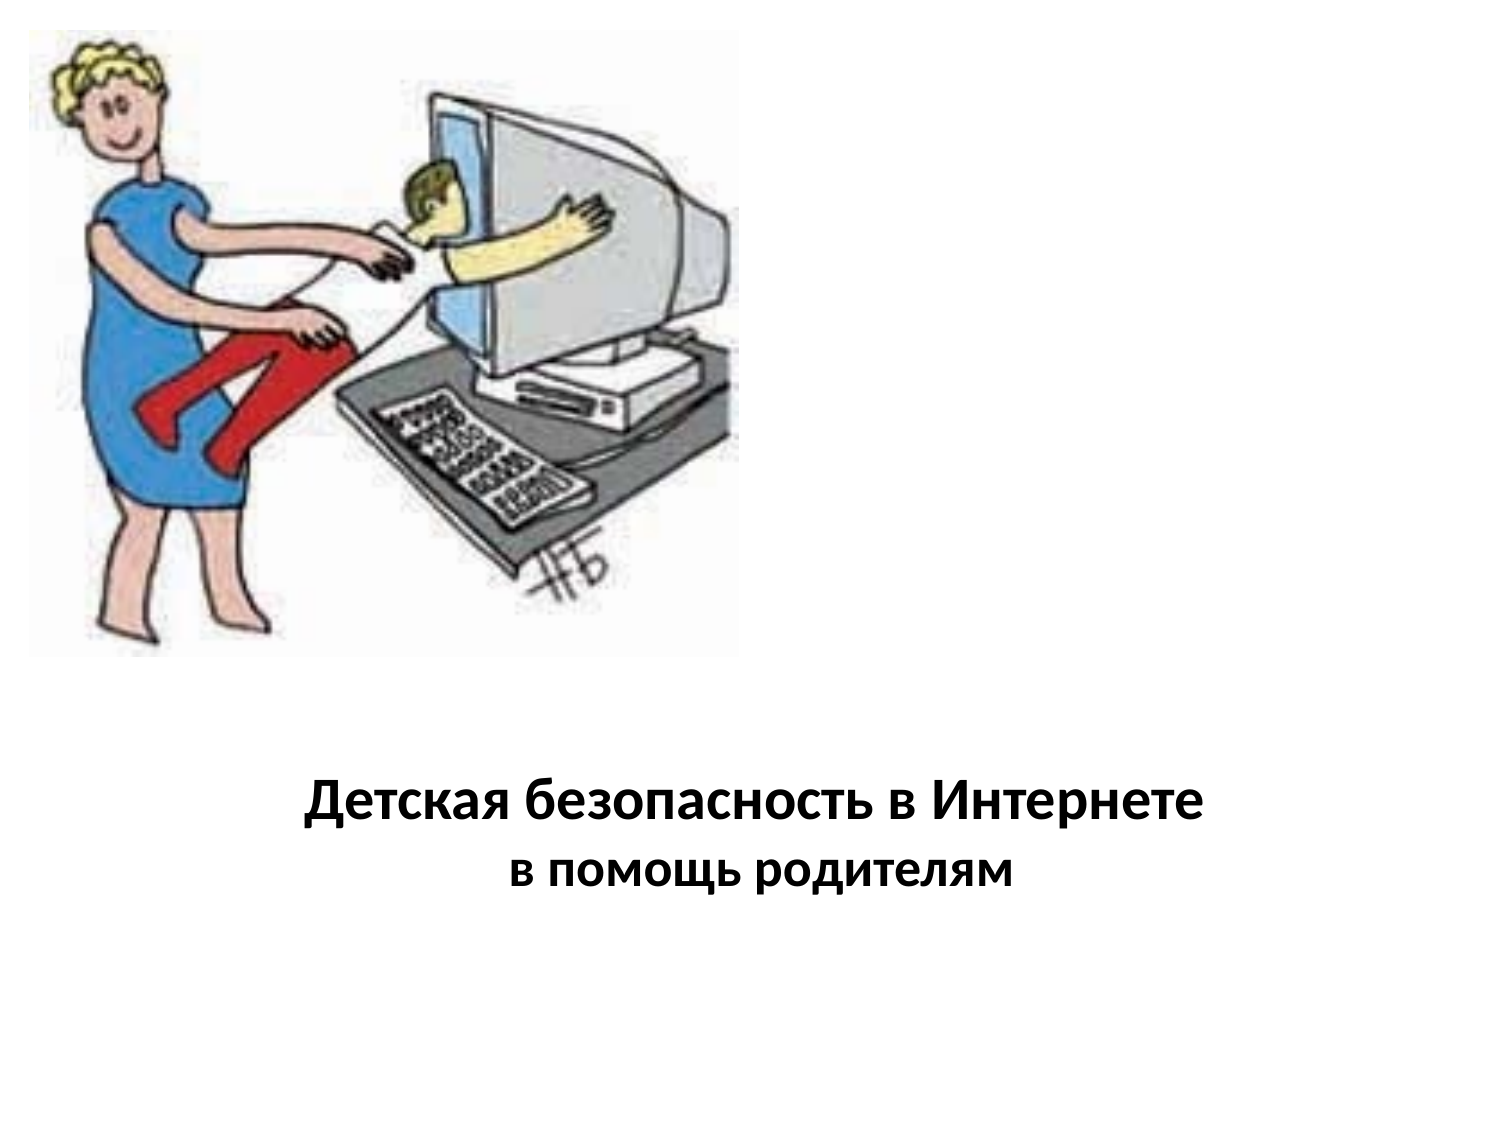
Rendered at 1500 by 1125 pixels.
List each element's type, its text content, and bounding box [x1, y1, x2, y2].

picture [29, 30, 739, 658]
title Детская безопасность в Интернете в помощь родителям [123, 751, 1399, 1035]
